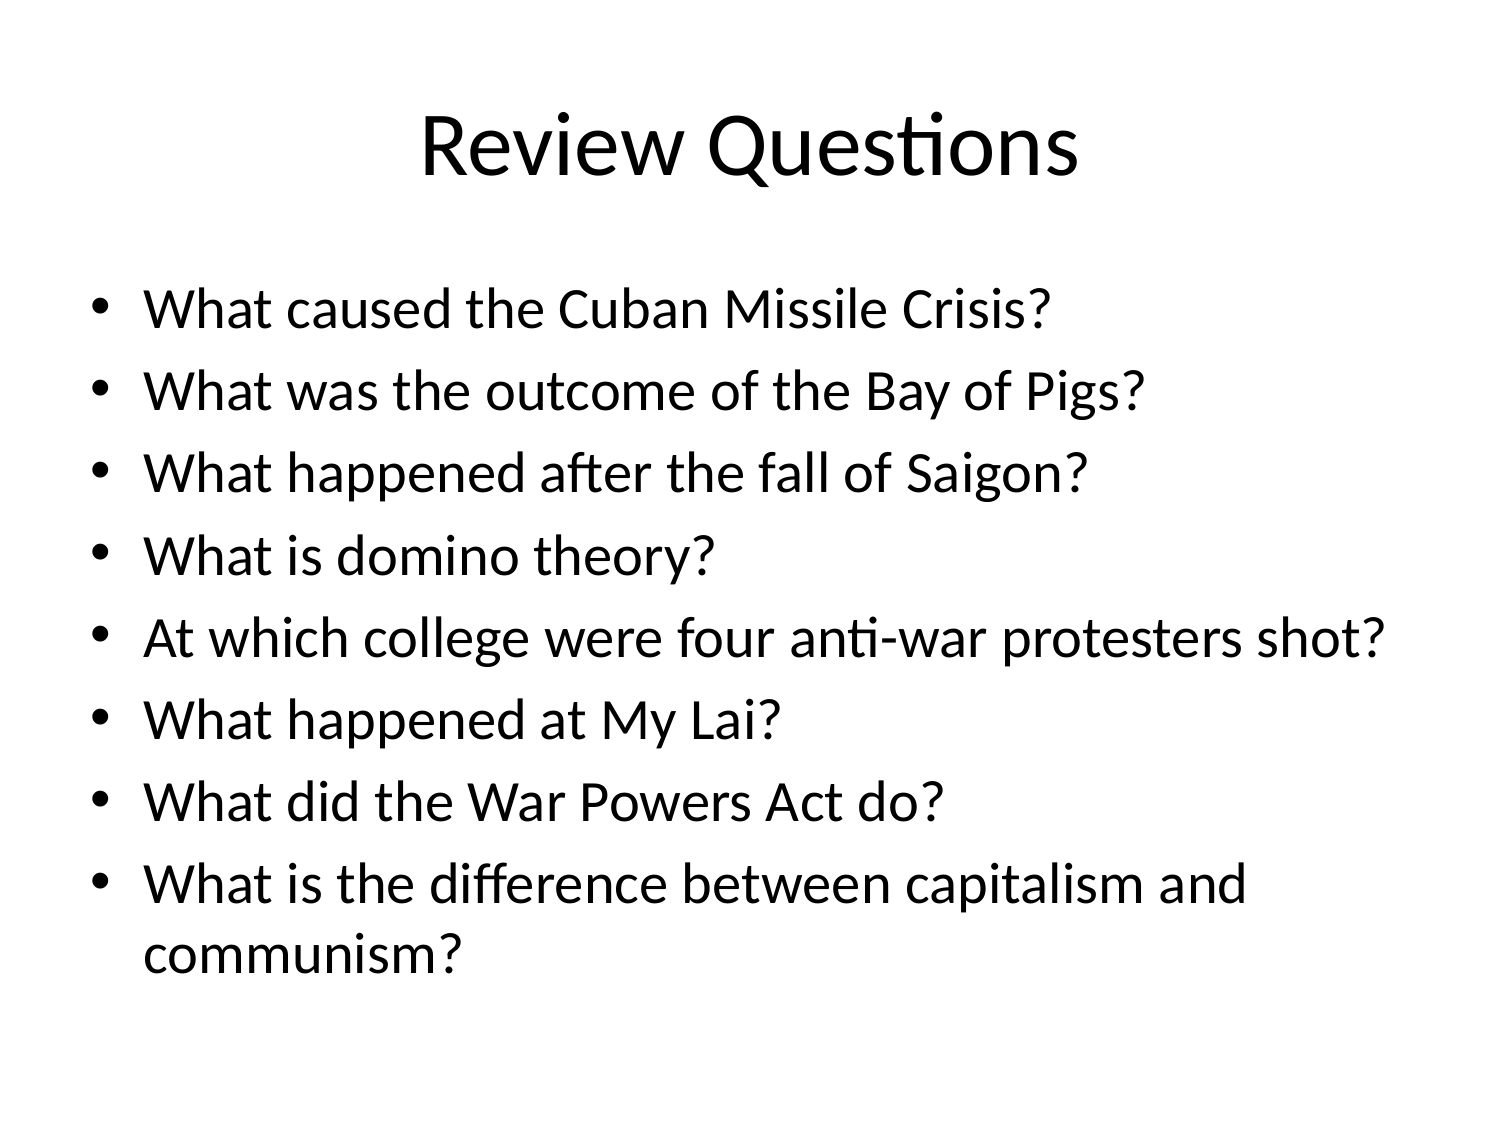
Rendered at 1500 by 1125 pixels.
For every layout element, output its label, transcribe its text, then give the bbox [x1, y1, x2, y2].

title Review Questions [75, 45, 1425, 233]
list What caused the Cuban Missile Crisis? What was the outcome of the Bay of Pigs? What happened after the fall of Saigon? What is domino theory? At which college were four anti-war protesters shot? What happened at My Lai? What did the War Powers Act do? What is the difference between capitalism and communism? [75, 262, 1425, 1005]
